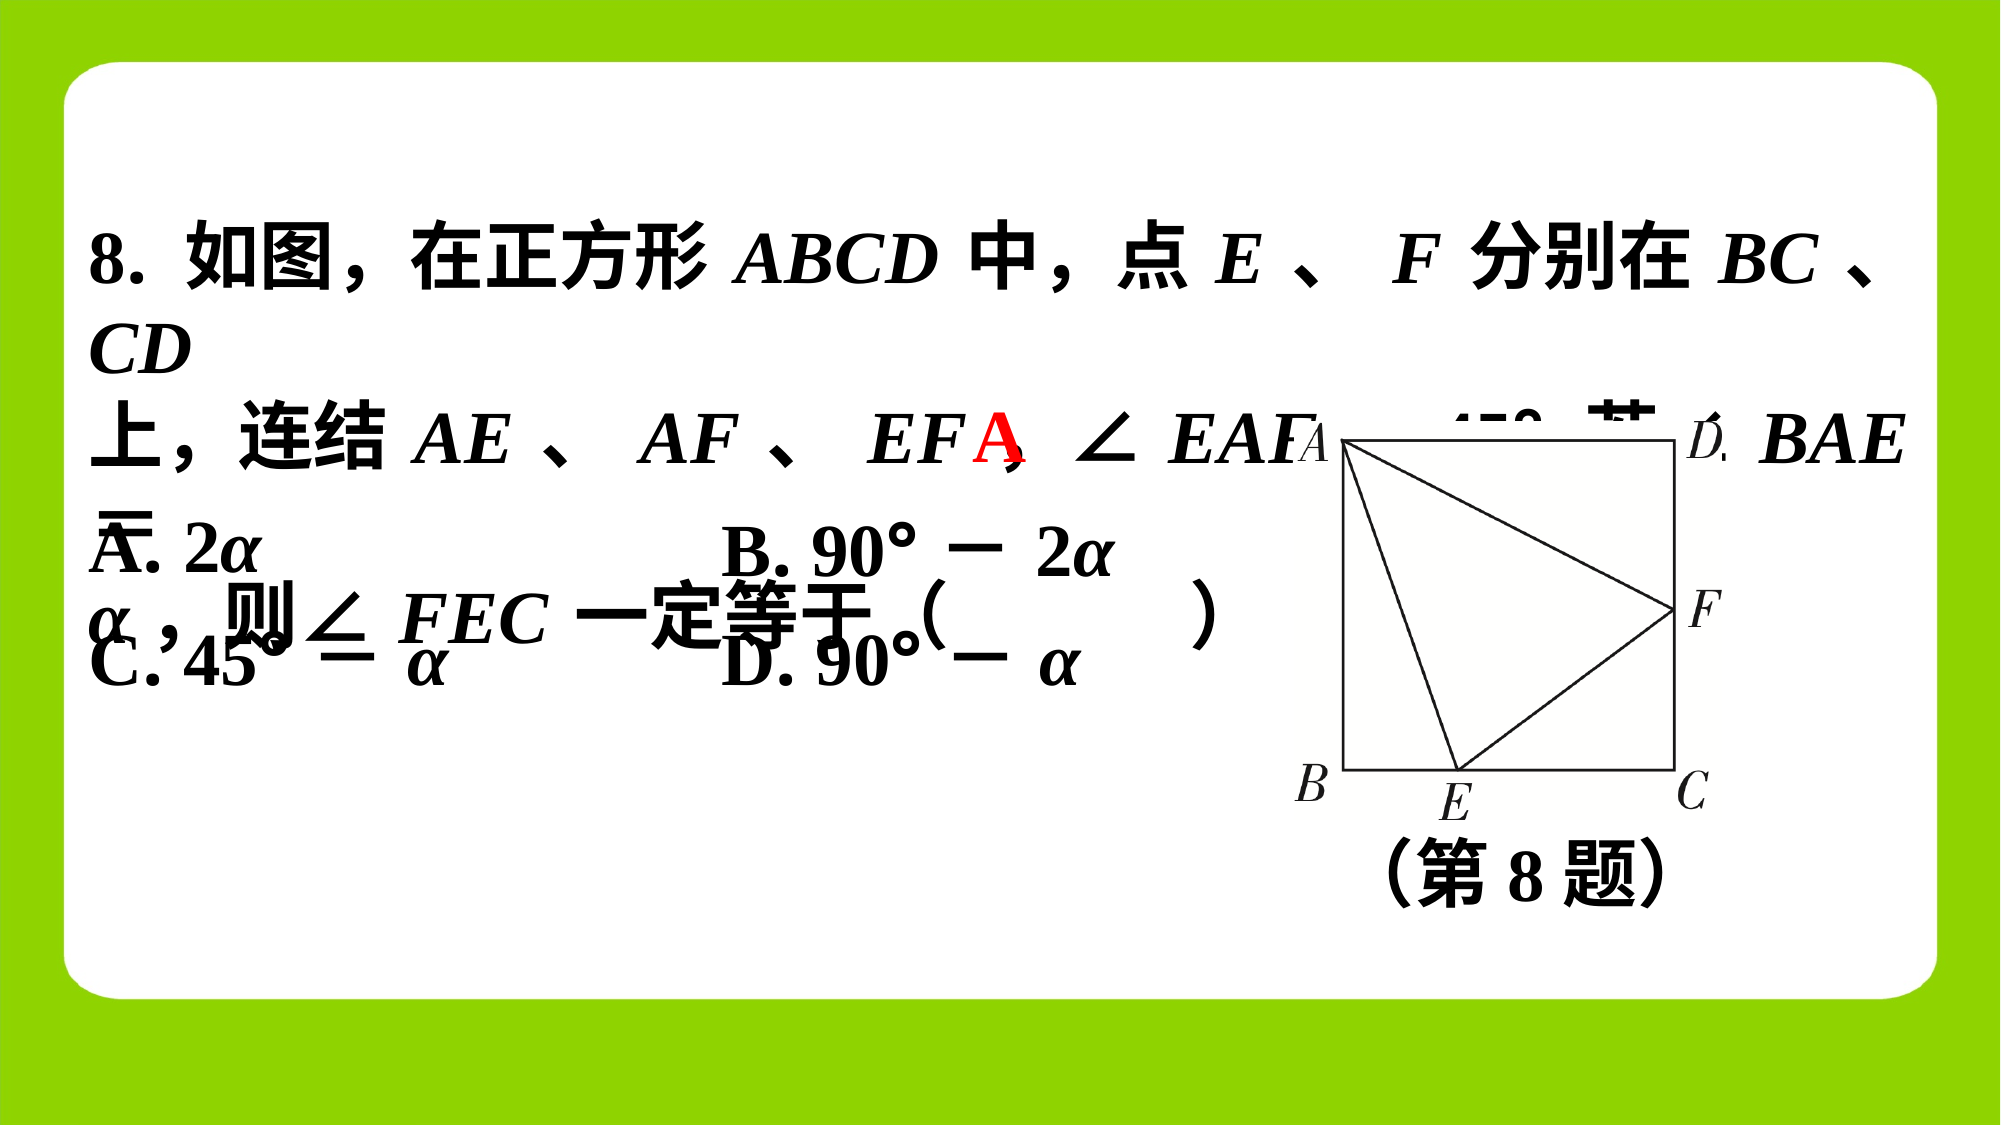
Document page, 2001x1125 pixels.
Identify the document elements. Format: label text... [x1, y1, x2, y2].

table_header B. 90°－2α [721, 489, 1234, 598]
table_cell C. 45°－α [89, 598, 721, 707]
text_box 8. 如图，在正方形ABCD中，点E、F分别在BC、CD 上，连结AE、AF、EF，∠EAF＝45°.若∠BAE＝ α，则∠FEC一定等于（ A ） [88, 208, 1974, 481]
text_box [1294, 421, 1722, 917]
table_cell D. 90°－α [721, 598, 1234, 707]
table_header A. 2α [89, 489, 721, 598]
text_box A [958, 380, 1042, 486]
picture [0, 0, 2001, 1125]
